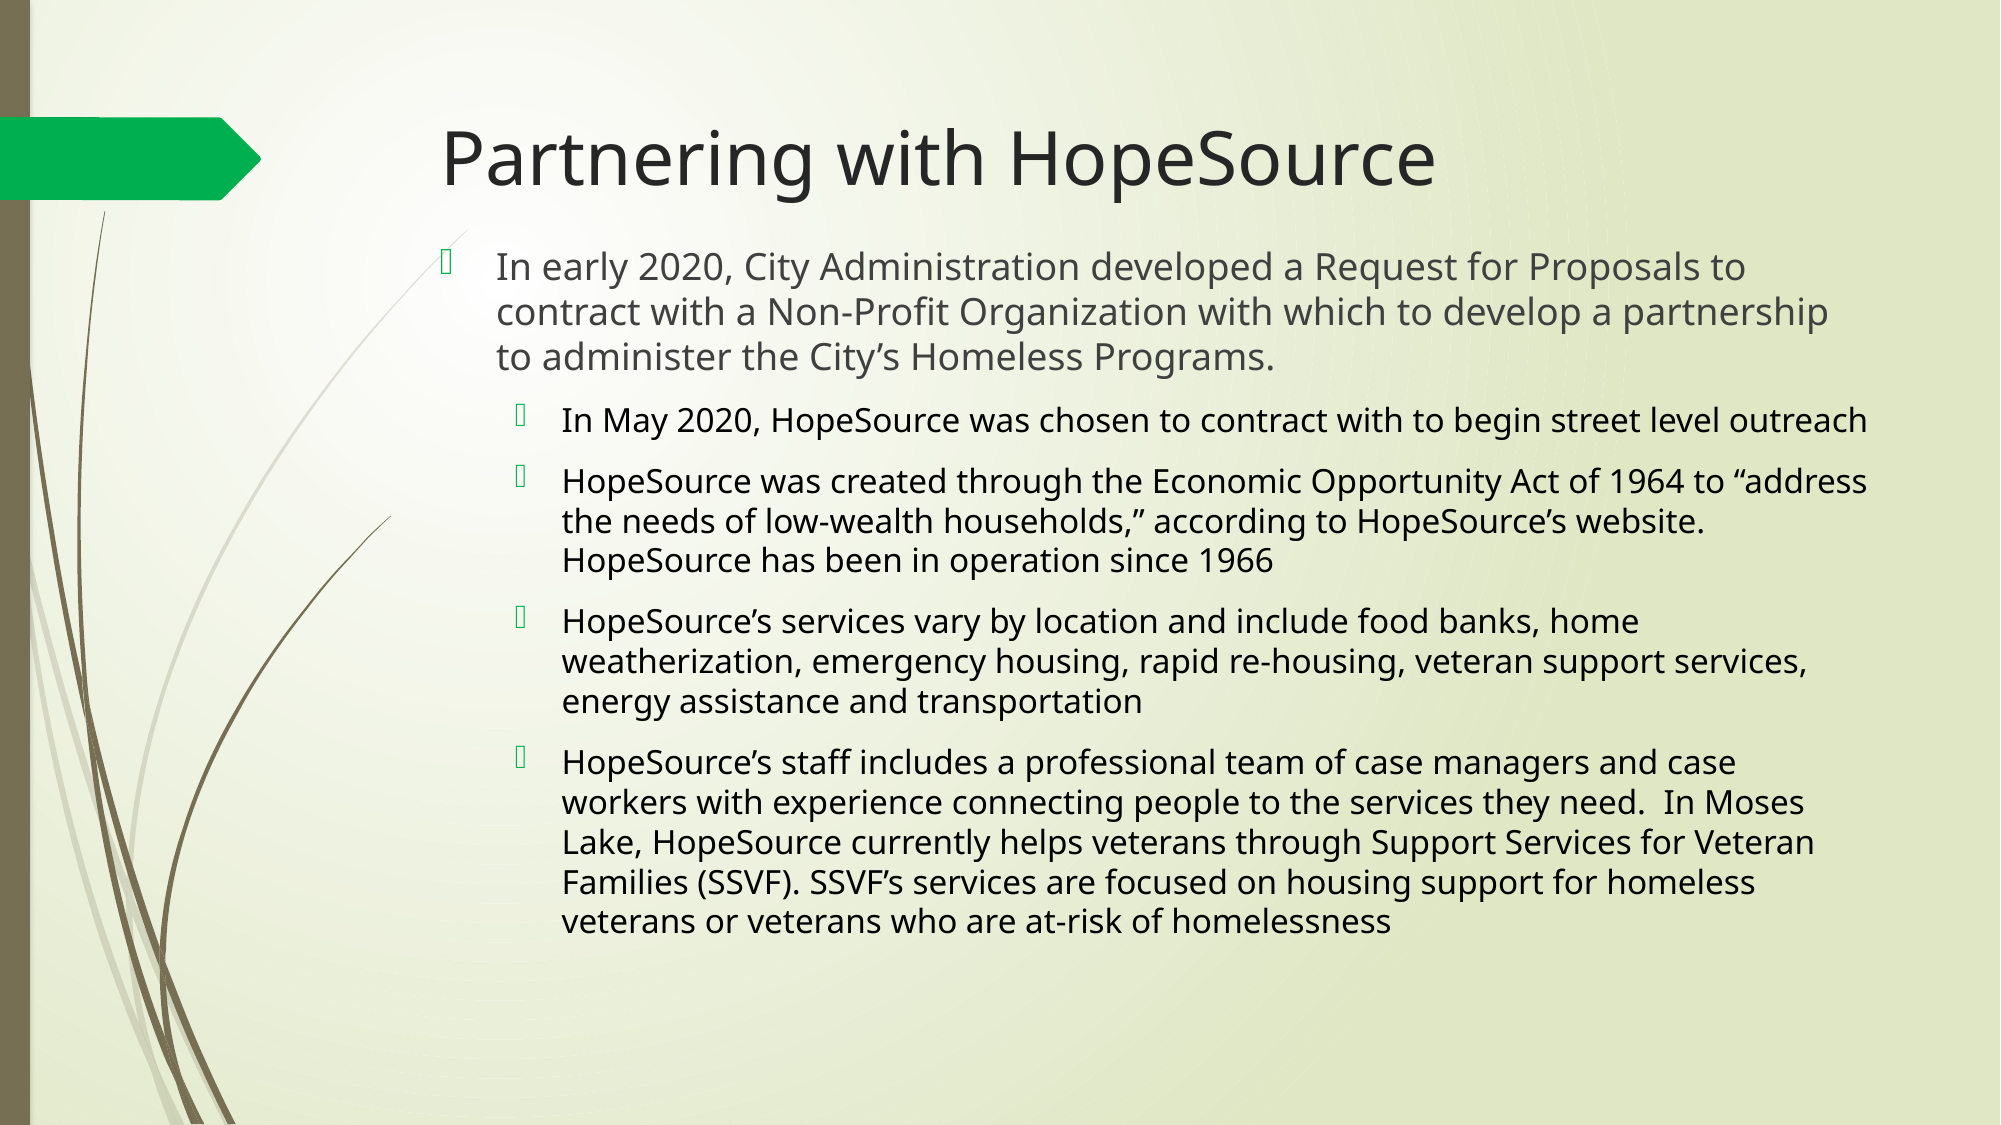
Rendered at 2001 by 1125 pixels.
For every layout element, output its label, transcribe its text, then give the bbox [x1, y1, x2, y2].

list In early 2020, City Administration developed a Request for Proposals to contract with a Non-Profit Organization with which to develop a partnership to administer the City’s Homeless Programs. In May 2020, HopeSource was chosen to contract with to begin street level outreach HopeSource was created through the Economic Opportunity Act of 1964 to “address the needs of low-wealth households,” according to HopeSource’s website. HopeSource has been in operation since 1966 HopeSource’s services vary by location and include food banks, home weatherization, emergency housing, rapid re-housing, veteran support services, energy assistance and transportation HopeSource’s staff includes a professional team of case managers and case workers with experience connecting people to the services they need. In Moses Lake, HopeSource currently helps veterans through Support Services for Veteran Families (SSVF). SSVF’s services are focused on housing support for homeless veterans or veterans who are at-risk of homelessness [424, 235, 1888, 1023]
title Partnering with HopeSource [425, 102, 1888, 235]
